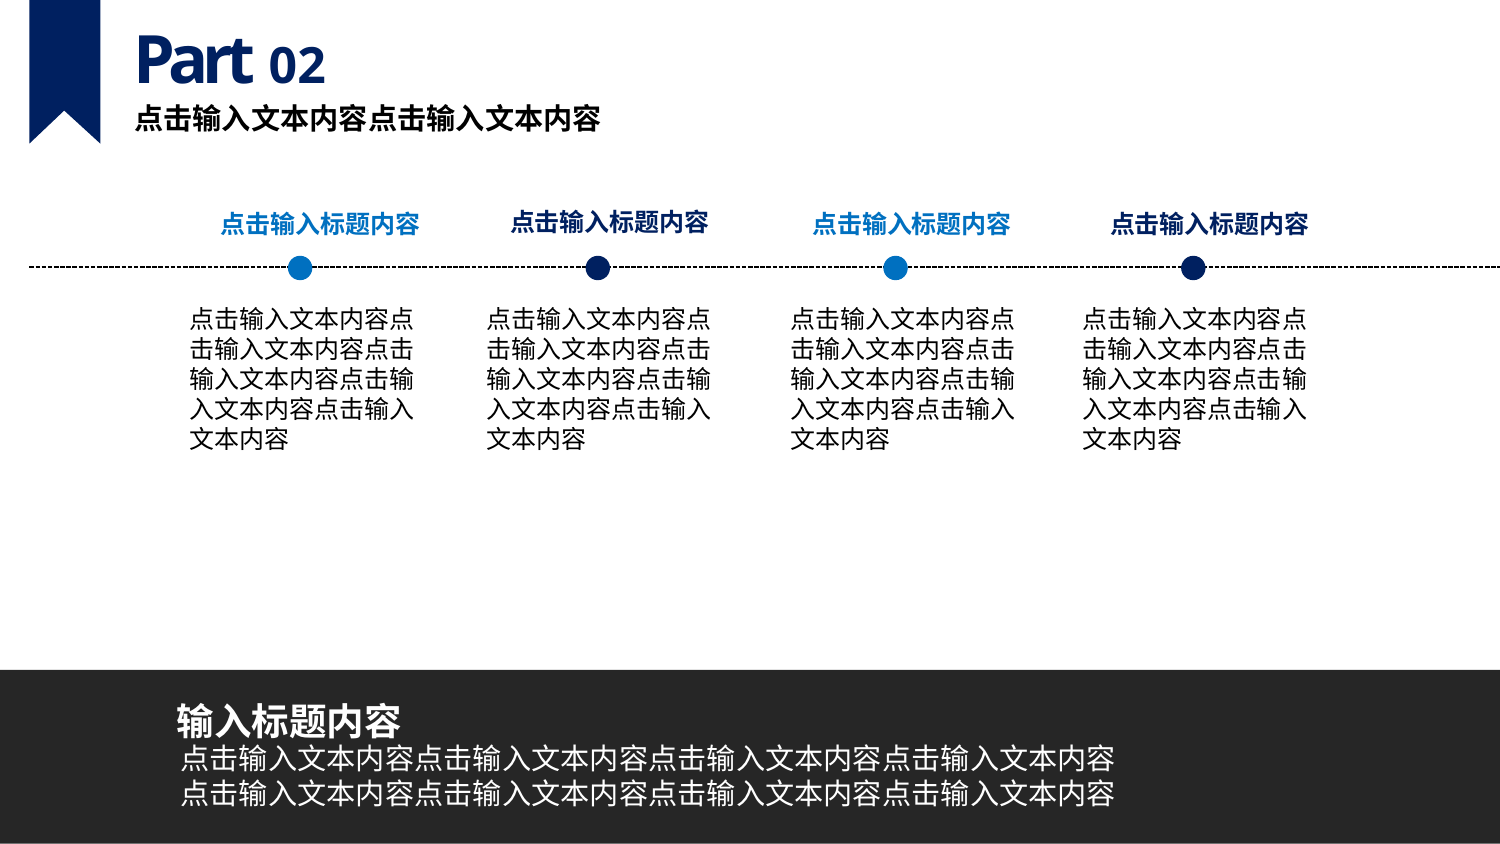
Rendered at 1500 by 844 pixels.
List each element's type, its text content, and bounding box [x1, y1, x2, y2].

text_box 点击输入文本内容点击输入文本内容 [119, 93, 618, 143]
text_box 点击输入标题内容 [205, 200, 436, 246]
text_box [286, 253, 315, 265]
text_box 点击输入标题内容 [1095, 200, 1325, 246]
text_box Part 02 [118, 9, 341, 104]
text_box 点击输入标题内容 [495, 198, 725, 244]
text_box [0, 668, 1500, 844]
text_box [1180, 274, 1207, 283]
text_box 点击输入文本内容点击输入文本内容点击输入文本内容点击输入文本内容 点击输入文本内容点击输入文本内容点击输入文本内容点击输入文本内容 [165, 733, 1132, 844]
text_box [584, 274, 611, 283]
text_box 点击输入标题内容 [797, 200, 1027, 265]
text_box 输入标题内容 [162, 690, 417, 750]
text_box 点击输入文本内容点击输入文本内容点击输入文本内容点击输入文本内容点击输入文本内容 [1067, 296, 1344, 462]
text_box [583, 253, 612, 265]
text_box [883, 276, 908, 283]
text_box 点击输入文本内容点击输入文本内容点击输入文本内容点击输入文本内容点击输入文本内容 [775, 296, 1052, 462]
text_box 点击输入文本内容点击输入文本内容点击输入文本内容点击输入文本内容点击输入文本内容 [174, 296, 451, 506]
text_box [1179, 253, 1208, 265]
text_box [287, 274, 314, 283]
text_box [27, 0, 103, 146]
text_box 点击输入文本内容点击输入文本内容点击输入文本内容点击输入文本内容点击输入文本内容 [472, 296, 749, 462]
